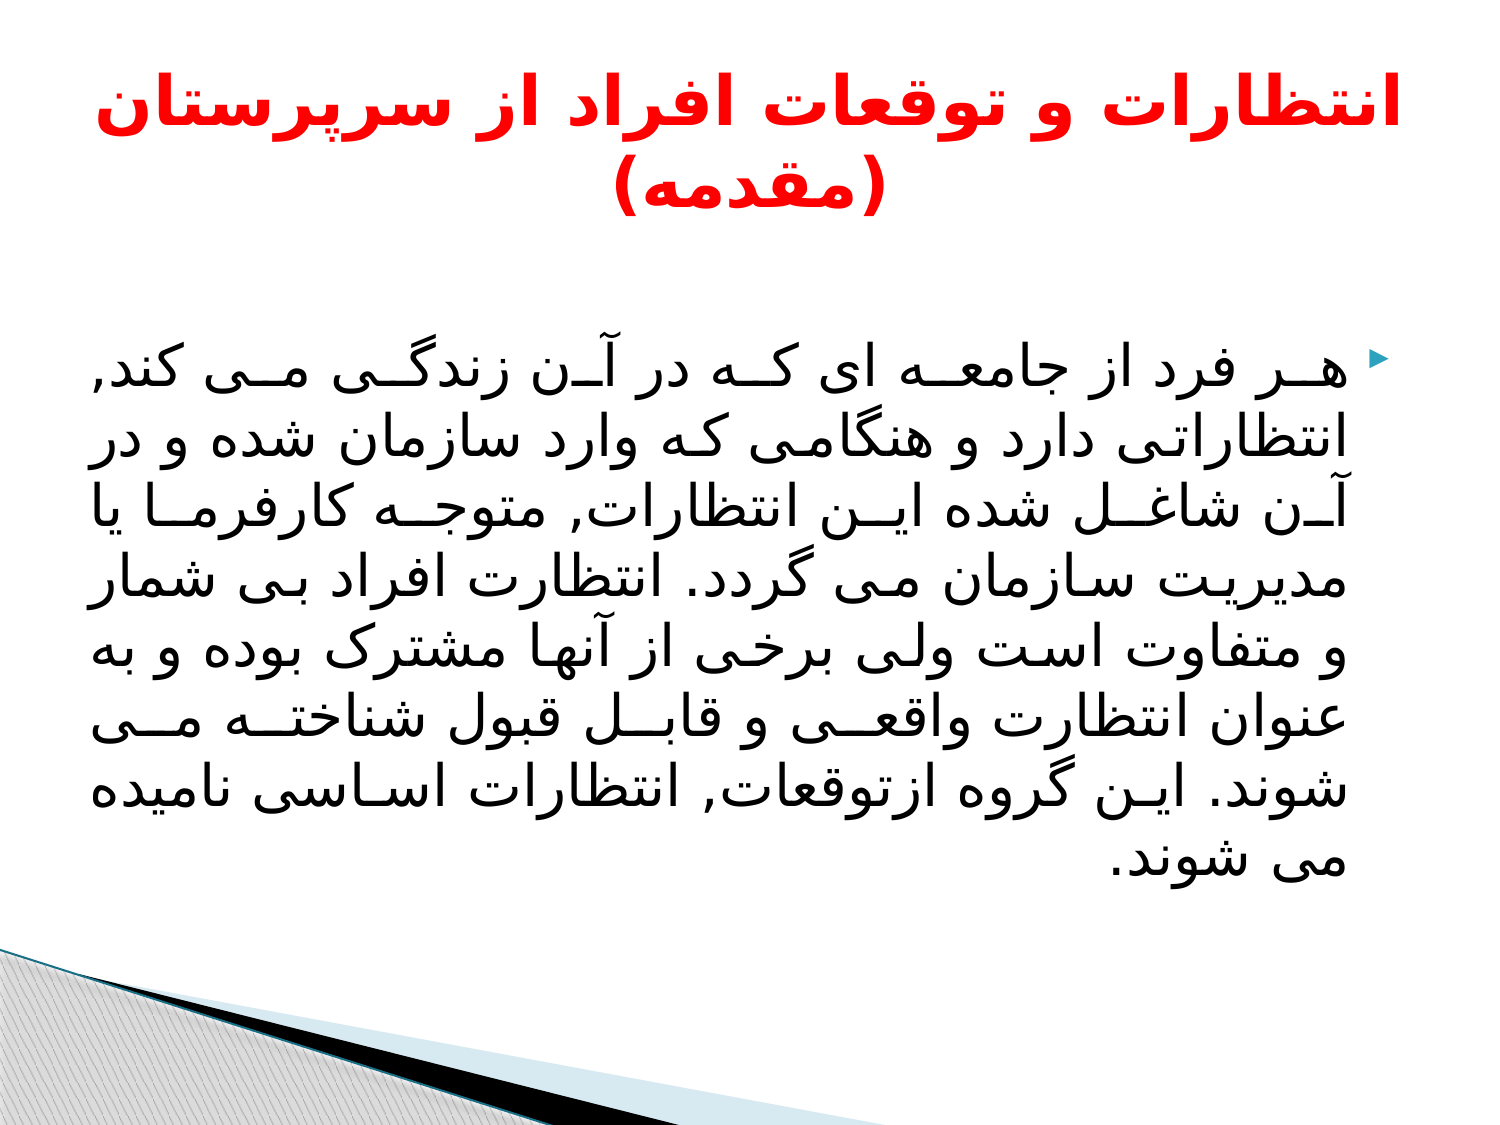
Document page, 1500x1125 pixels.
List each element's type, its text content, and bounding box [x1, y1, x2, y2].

title انتظارات و توقعات افراد از سرپرستان (مقدمه) [75, 45, 1425, 233]
list هر فرد از جامعه ای که در آن زندگی می کند, انتظاراتی دارد و هنگامی که وارد سازمان شده و در آن شاغل شده این انتظارات, متوجه کارفرما یا مدیریت سازمان می گردد. انتظارت افراد بی شمار و متفاوت است ولی برخی از آنها مشترک بوده و به عنوان انتظارت واقعی و قابل قبول شناخته می شوند. این گروه ازتوقعات, انتظارات اساسی نامیده می شوند. [75, 243, 1425, 986]
